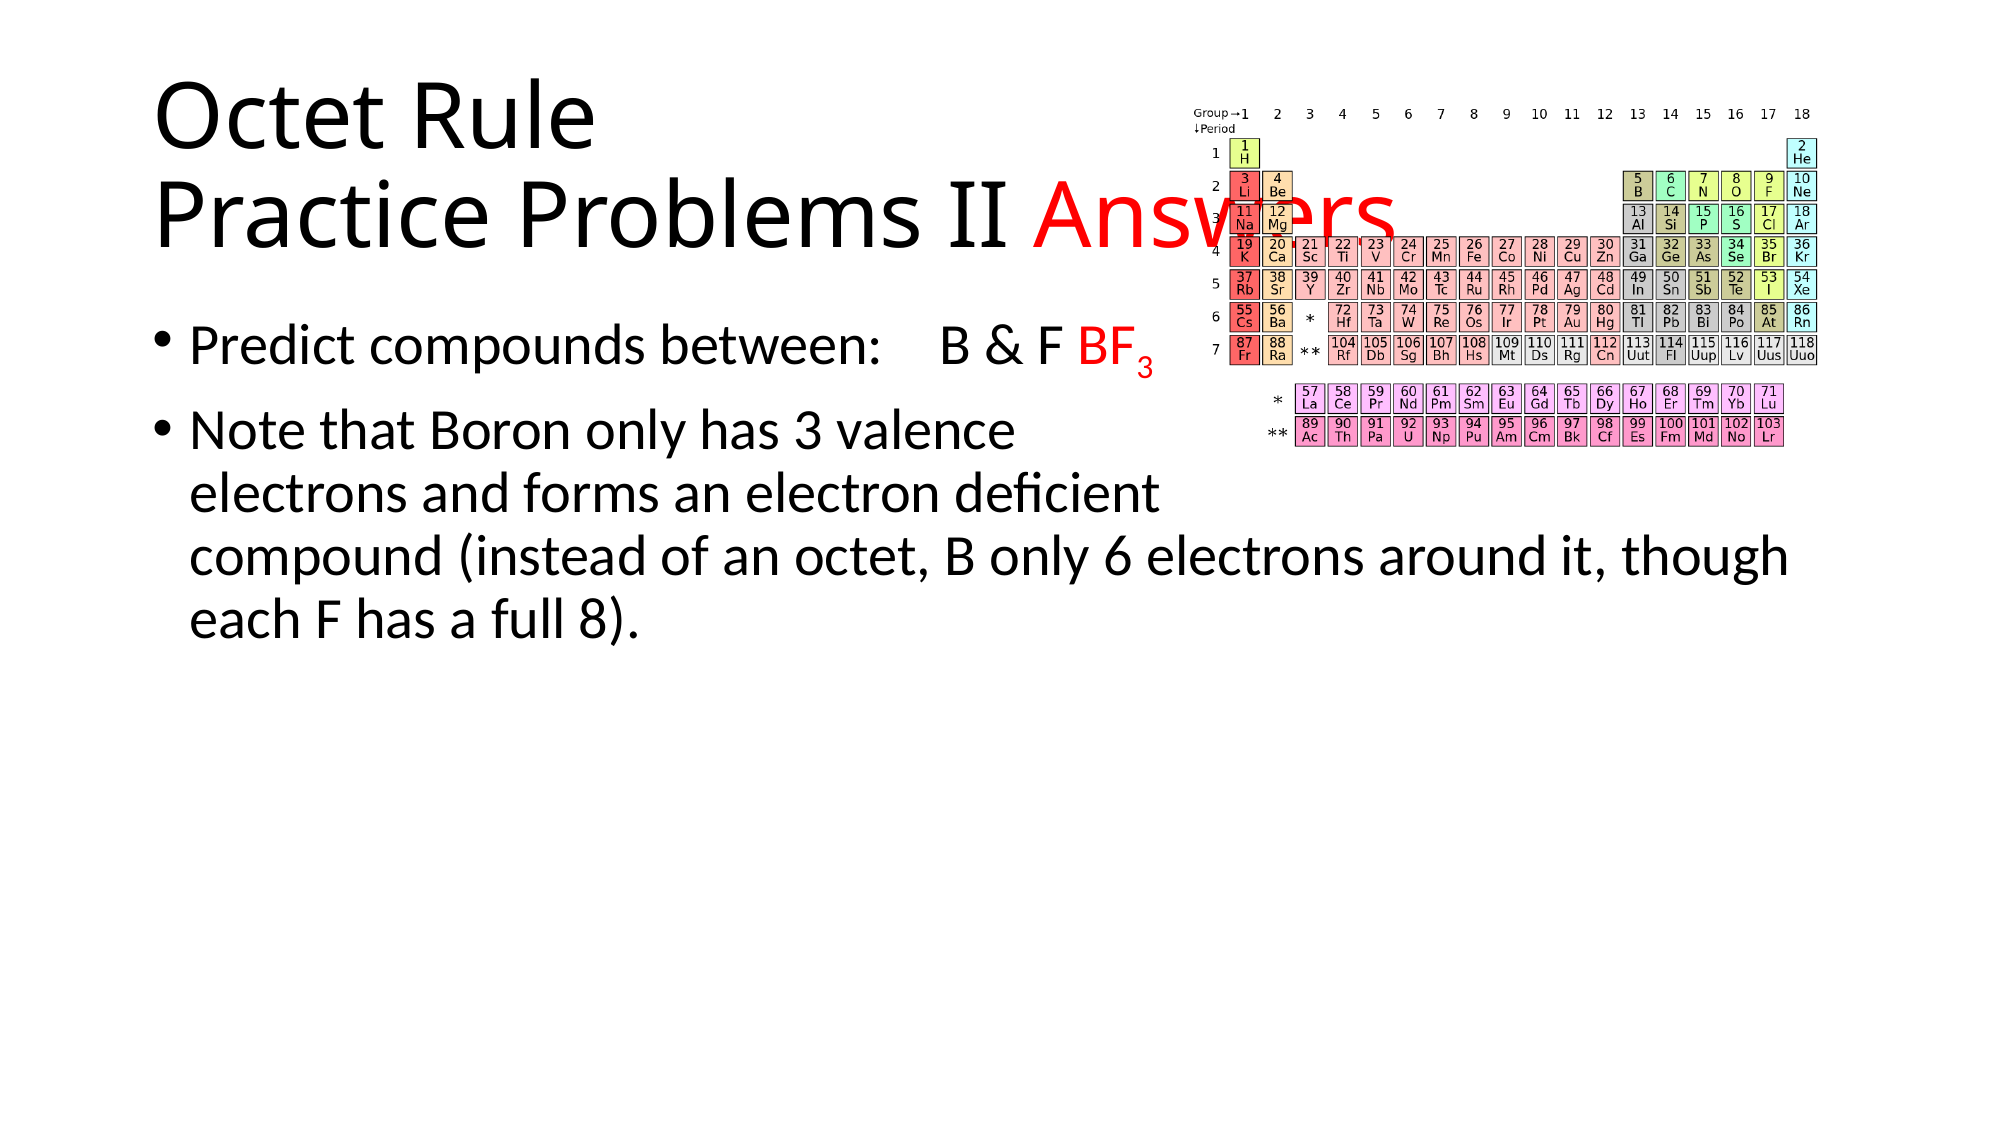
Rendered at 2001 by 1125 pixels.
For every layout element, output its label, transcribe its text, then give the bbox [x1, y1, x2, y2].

title Octet Rule Practice Problems II Answers [137, 59, 1863, 278]
picture [1190, 104, 1821, 450]
list Predict compounds between: B & F BF3 Note that Boron only has 3 valence electrons and forms an electron deficient compound (instead of an octet, B only 6 electrons around it, though each F has a full 8). [137, 299, 1863, 1014]
